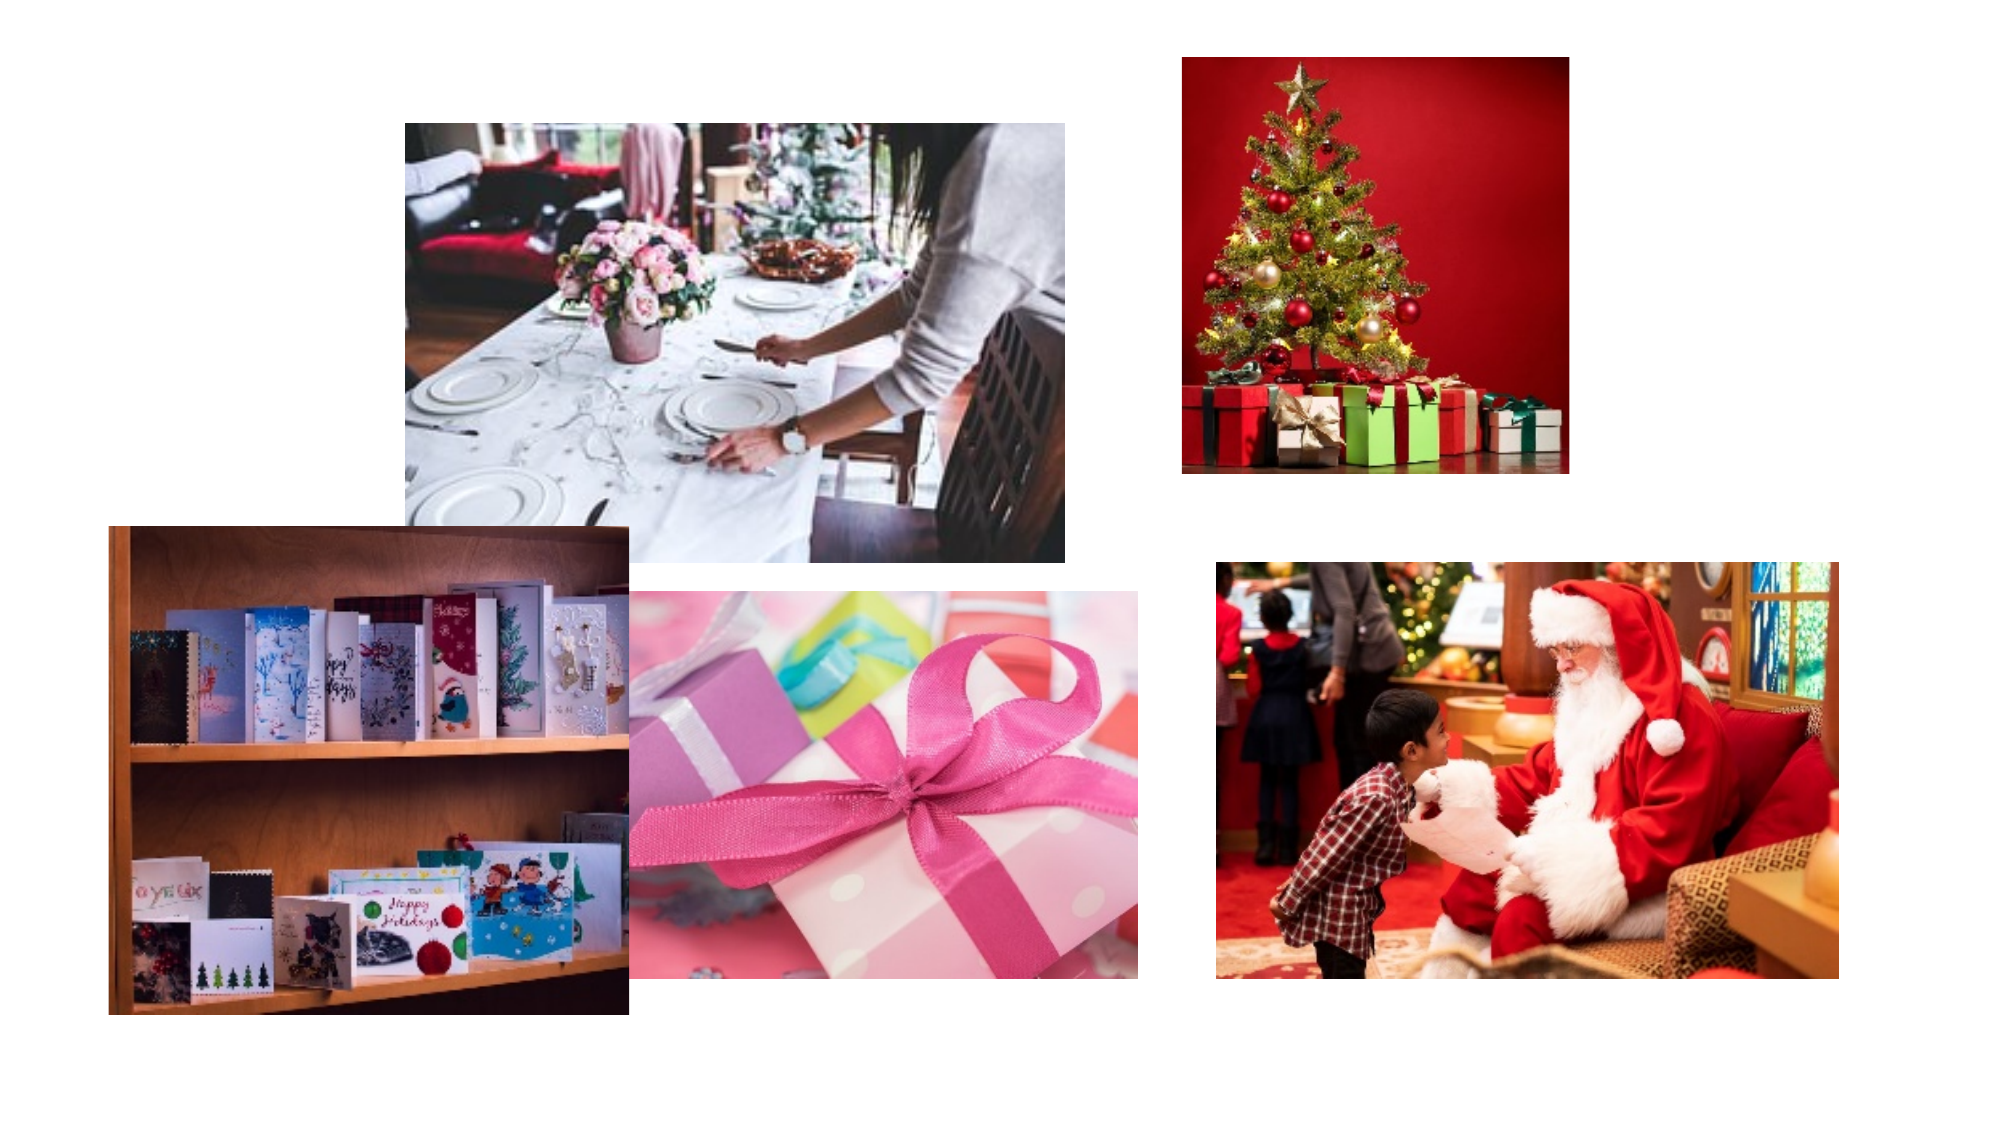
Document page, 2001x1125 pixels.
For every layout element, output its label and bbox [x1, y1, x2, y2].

picture [108, 123, 1138, 1015]
picture [1181, 57, 1570, 474]
picture [1216, 562, 1839, 979]
